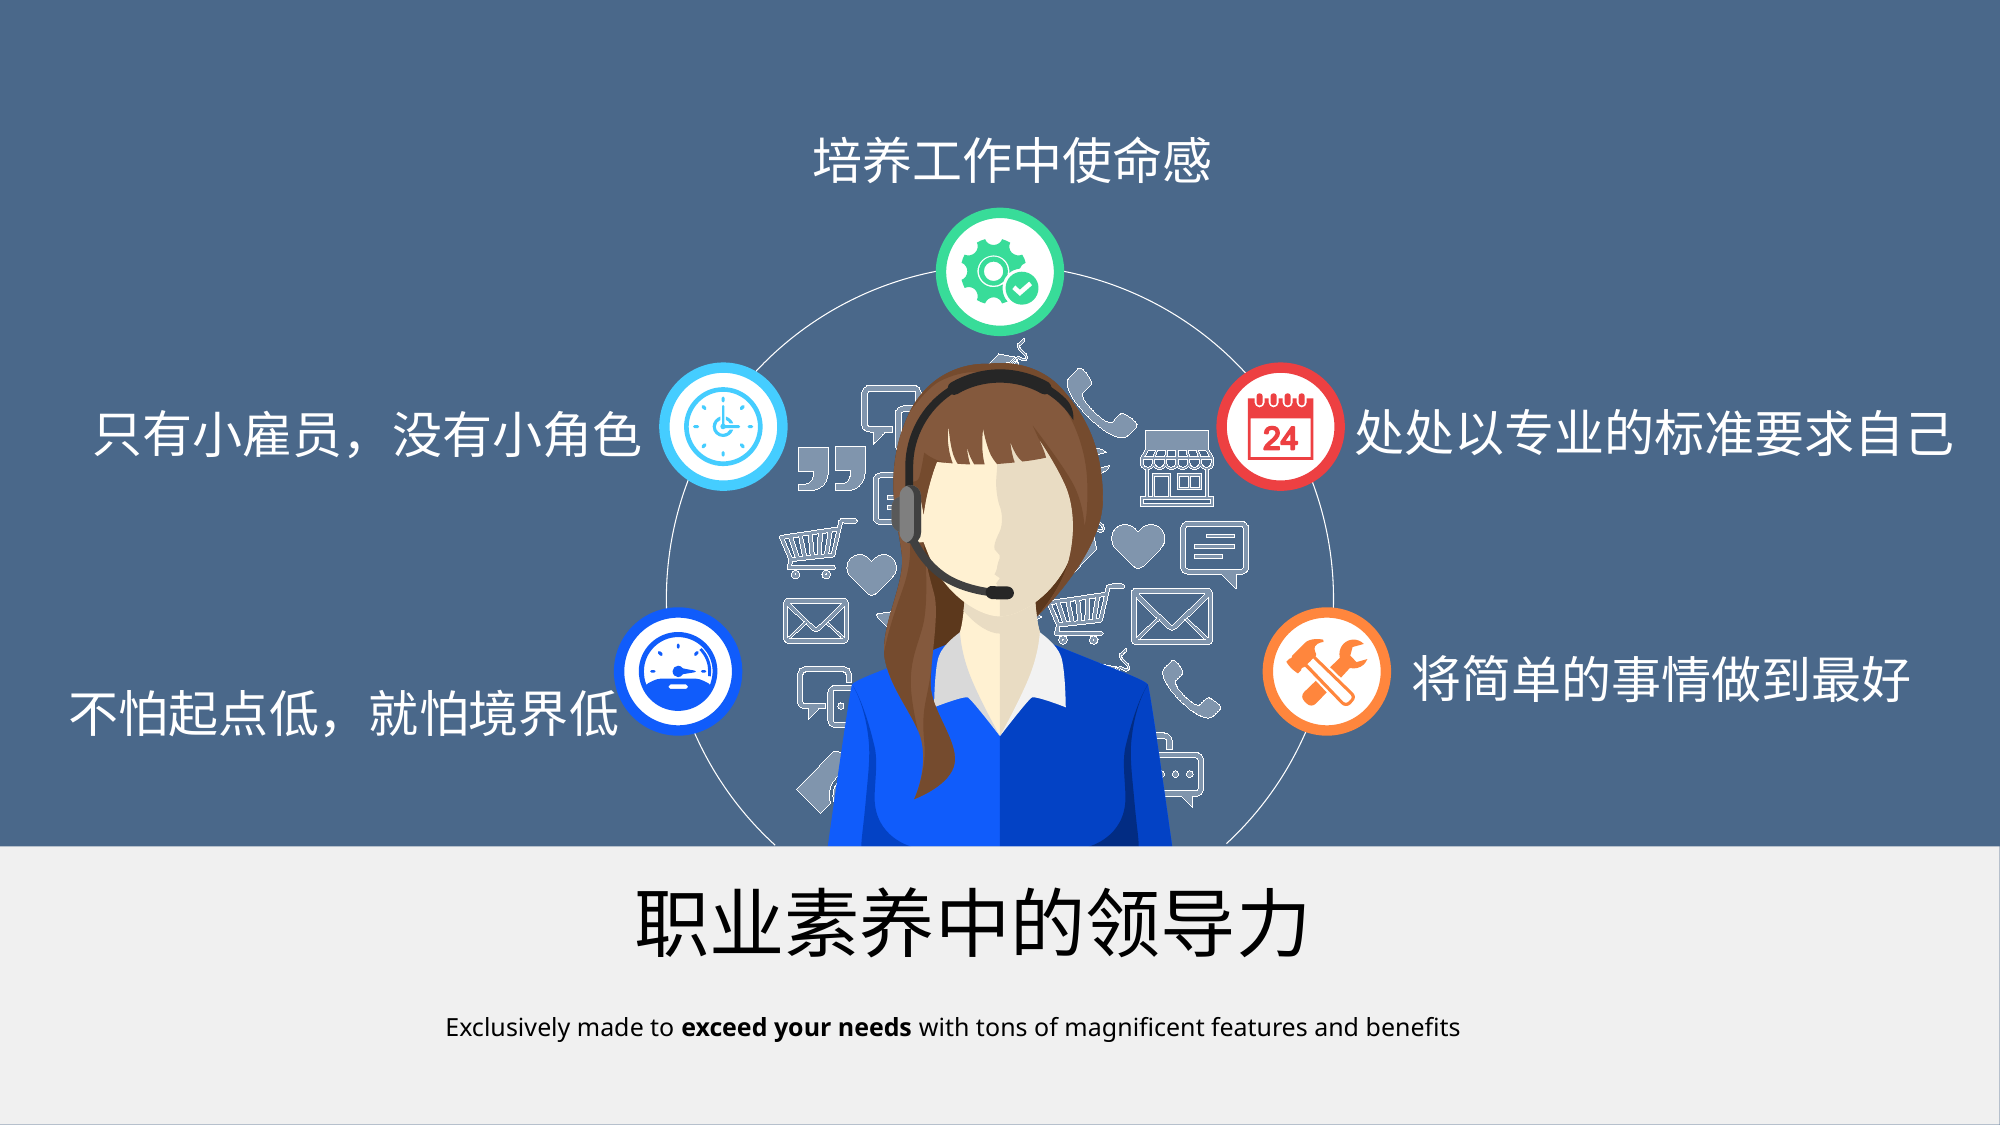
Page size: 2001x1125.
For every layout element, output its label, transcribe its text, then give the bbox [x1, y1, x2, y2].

text_box [0, 845, 2000, 1125]
text_box [663, 366, 779, 487]
text_box 只有小雇员，没有小角色 [78, 395, 658, 472]
text_box [618, 611, 739, 732]
text_box [1005, 271, 1039, 305]
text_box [779, 338, 1249, 817]
text_box 将简单的事情做到最好 [1396, 640, 1927, 717]
text_box [1249, 393, 1314, 460]
text_box [961, 239, 1026, 304]
list Exclusively made to exceed your needs with tons of magnificent features and benefits [126, 1006, 1780, 1125]
text_box [684, 387, 763, 467]
text_box [665, 452, 801, 845]
text_box [753, 348, 779, 401]
text_box 不怕起点低，就怕境界低 [54, 674, 634, 750]
text_box [1286, 639, 1368, 707]
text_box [827, 355, 1173, 847]
text_box [638, 632, 718, 711]
title 职业素养中的领导力 [619, 878, 2000, 976]
text_box [1201, 479, 1335, 844]
text_box [939, 211, 1061, 332]
text_box 培养工作中使命感 [797, 122, 1228, 198]
text_box [791, 270, 1209, 338]
text_box [1249, 366, 1339, 487]
text_box [1266, 611, 1387, 732]
text_box 处处以专业的标准要求自己 [1339, 393, 1970, 470]
